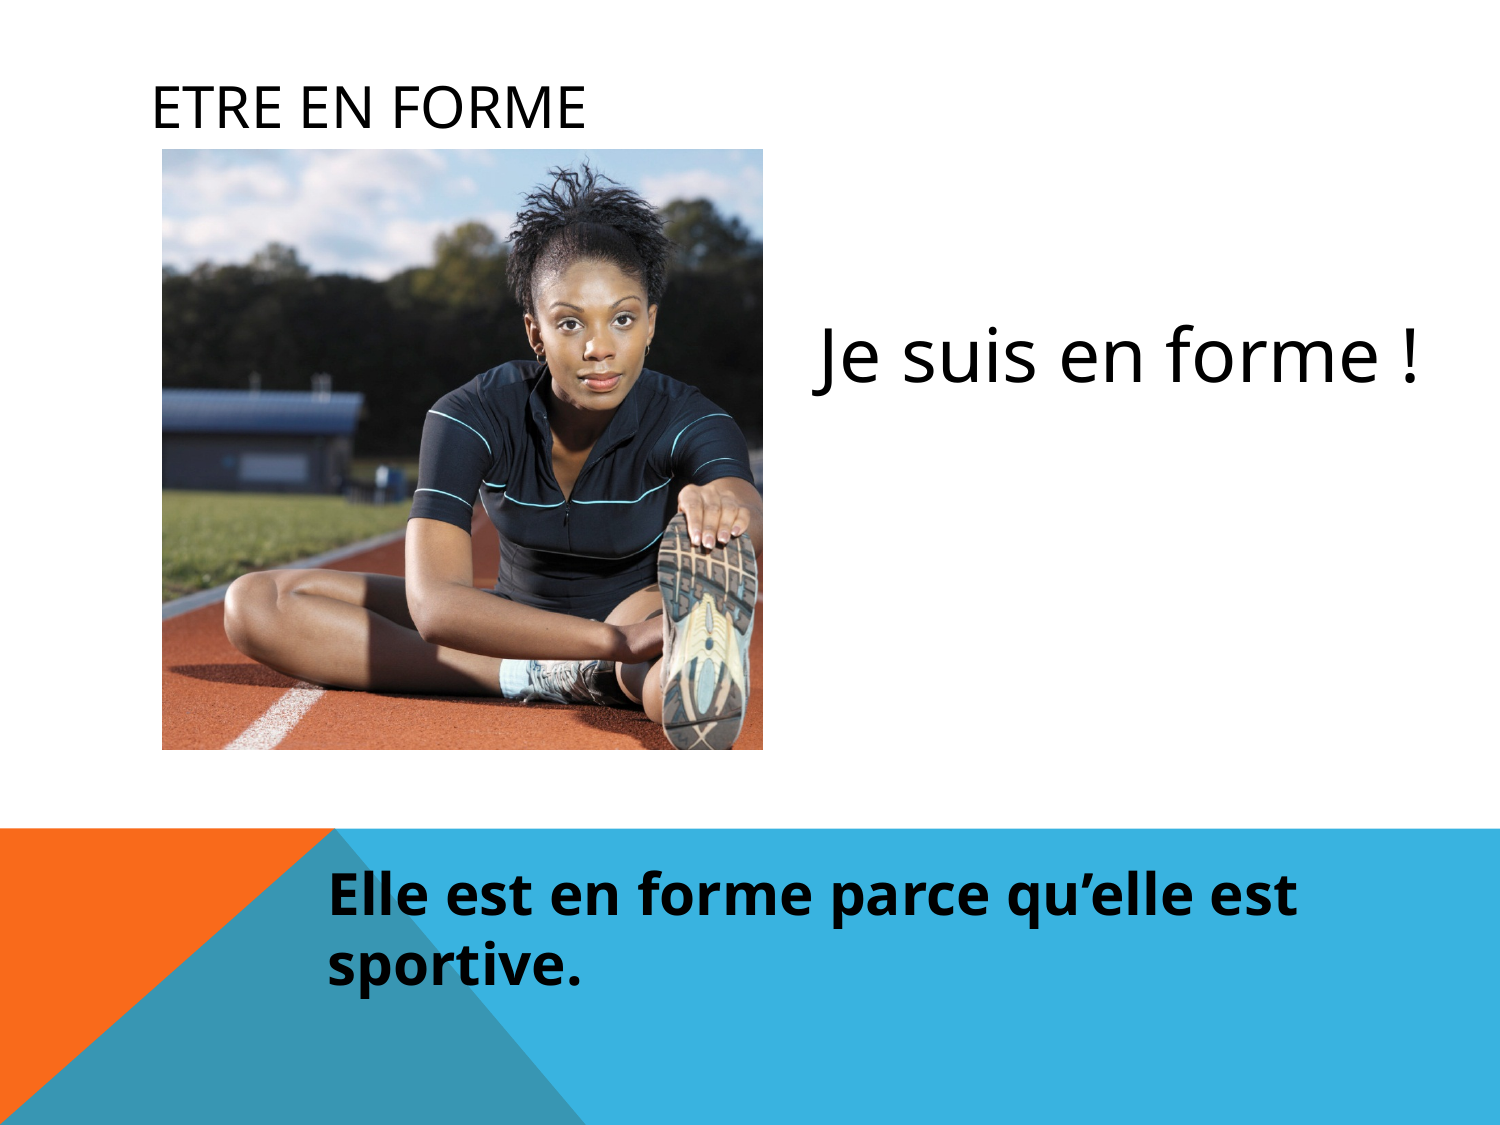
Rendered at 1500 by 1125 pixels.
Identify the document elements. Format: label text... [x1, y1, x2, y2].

text_box Je suis en forme ! [804, 299, 1436, 405]
list Elle est en forme parce qu’elle est sportive. [312, 849, 1450, 1125]
title Etre en forme [135, 60, 1369, 150]
picture [162, 149, 763, 751]
